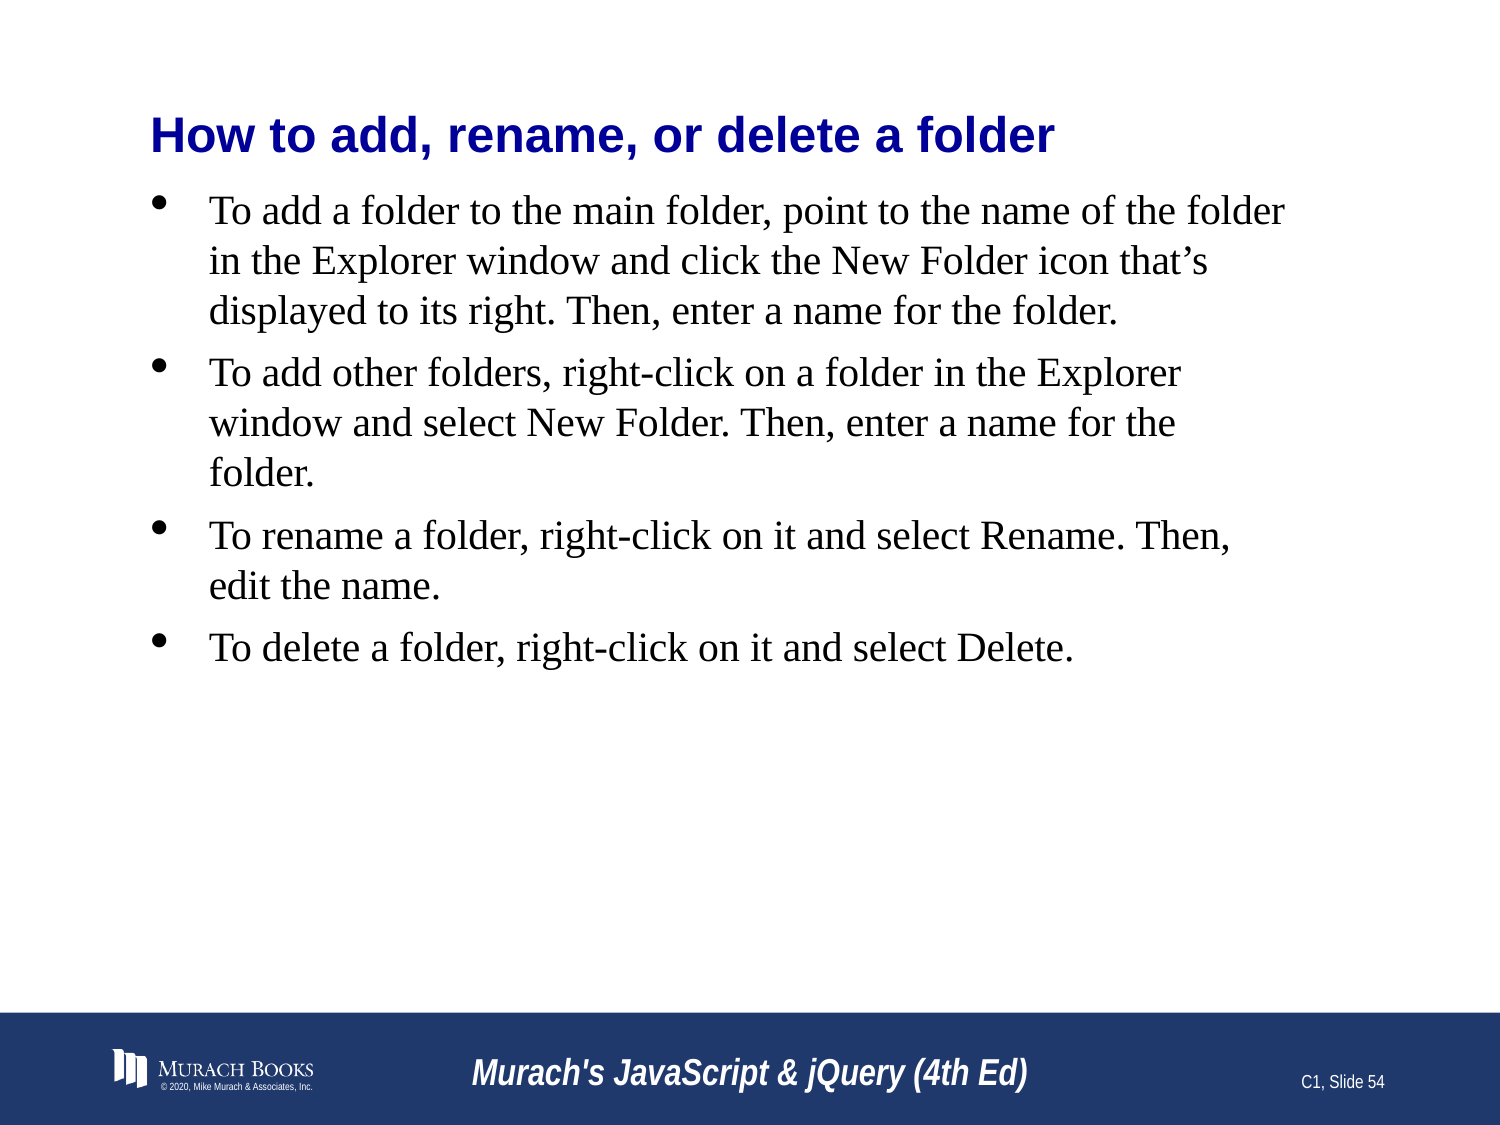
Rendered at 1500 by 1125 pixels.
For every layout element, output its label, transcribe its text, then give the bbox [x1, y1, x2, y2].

slide_number Murach's JavaScript & jQuery (4th Ed) [463, 1025, 1050, 1100]
title How to add, rename, or delete a folder [150, 102, 1350, 164]
footer © 2020, Mike Murach & Associates, Inc. [12, 1025, 463, 1100]
slide_number C1, Slide 54 [1087, 1025, 1400, 1100]
list To add a folder to the main folder, point to the name of the folder in the Explorer window and click the New Folder icon that’s displayed to its right. Then, enter a name for the folder. To add other folders, right-click on a folder in the Explorer window and select New Folder. Then, enter a name for the folder. To rename a folder, right-click on it and select Rename. Then, edit the name. To delete a folder, right-click on it and select Delete. [137, 174, 1350, 975]
